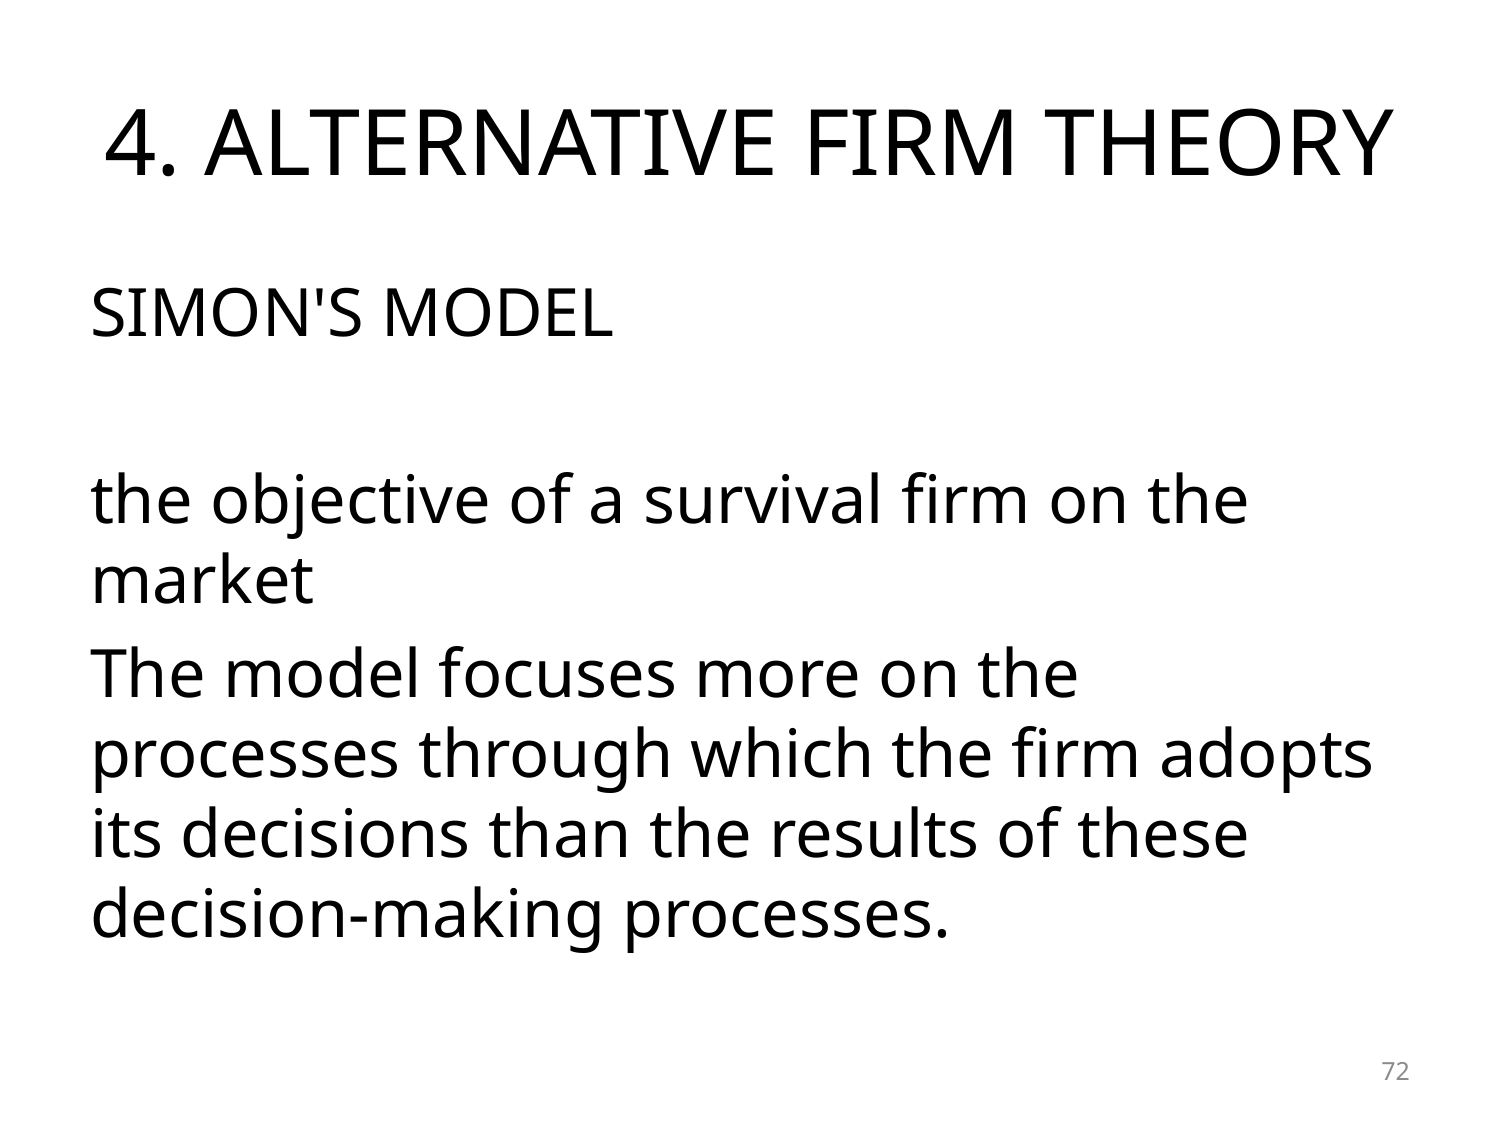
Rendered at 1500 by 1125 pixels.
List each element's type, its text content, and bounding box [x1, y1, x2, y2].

list SIMON'S MODEL the objective of a survival firm on the market The model focuses more on the processes through which the firm adopts its decisions than the results of these decision-making processes. [75, 262, 1425, 1005]
slide_number 72 [1074, 1042, 1425, 1103]
title 4. ALTERNATIVE FIRM THEORY [75, 45, 1425, 233]
